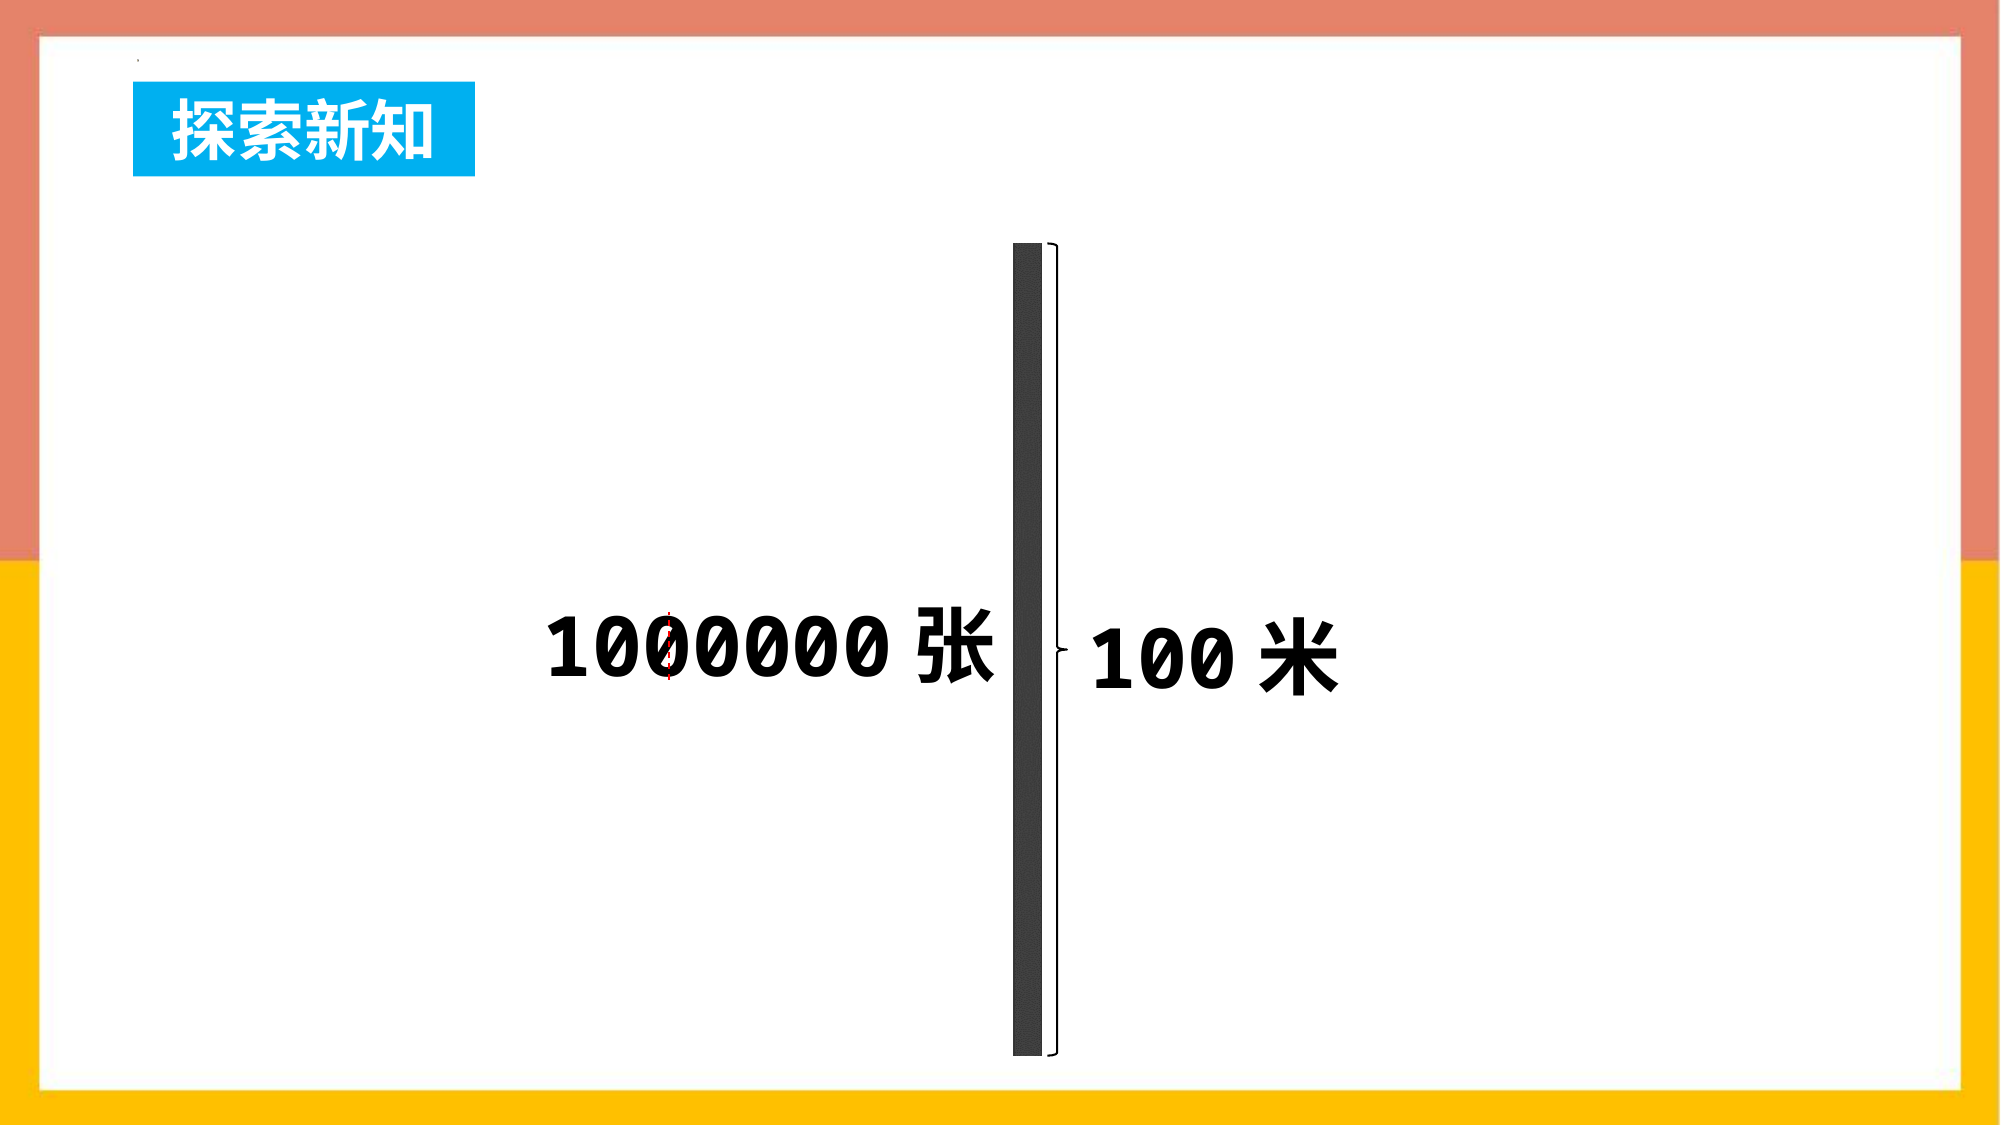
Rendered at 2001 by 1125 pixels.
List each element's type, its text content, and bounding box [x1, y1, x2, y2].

text_box 1000000张 [527, 585, 1013, 764]
text_box 探索新知 [133, 81, 475, 177]
text_box 100米 [1072, 597, 1482, 781]
picture [0, 0, 2001, 1125]
text_box [1047, 243, 1067, 1056]
